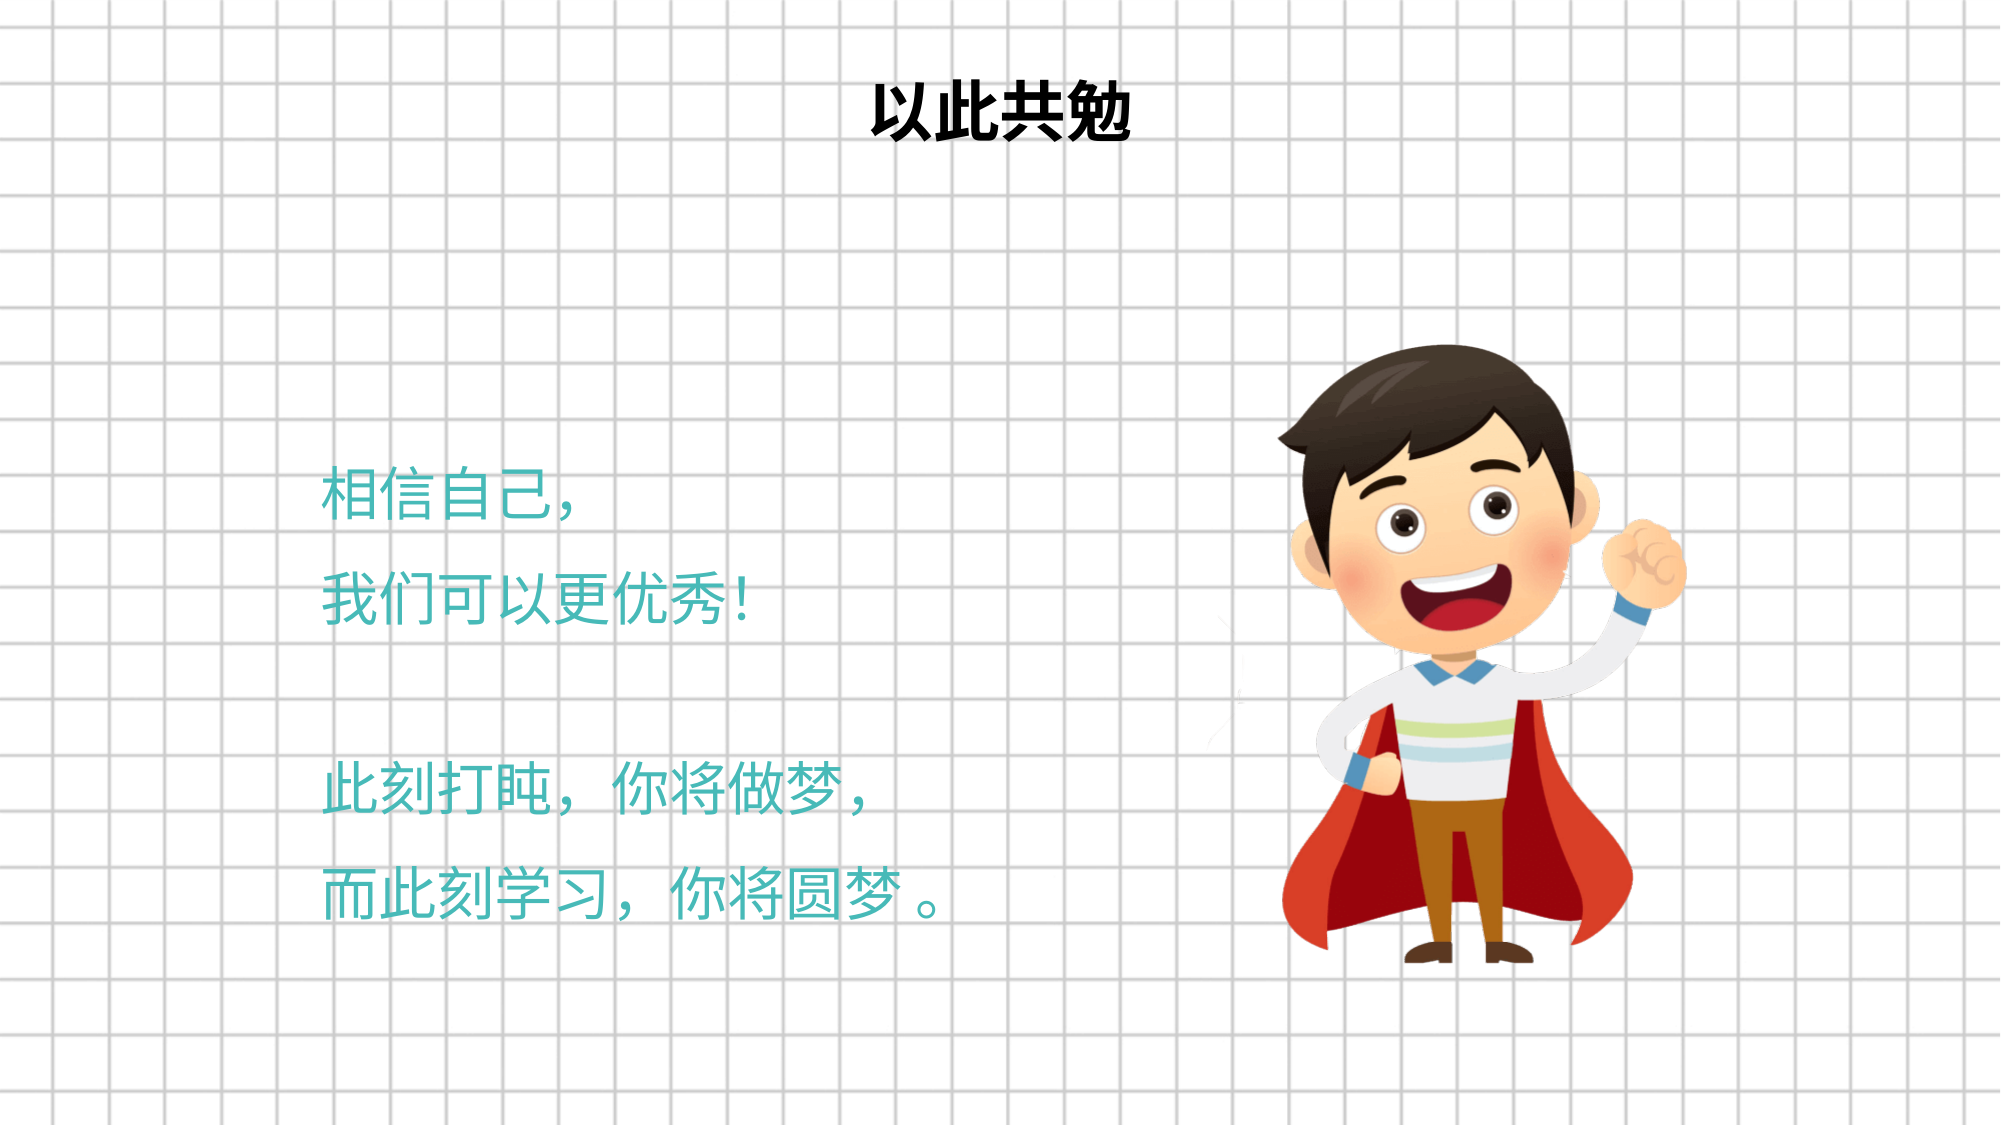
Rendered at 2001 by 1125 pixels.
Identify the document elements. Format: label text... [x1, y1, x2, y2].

picture [0, 0, 2001, 1125]
text_box 此刻打盹，你将做梦， 而此刻学习，你将圆梦 。 [305, 709, 1000, 935]
text_box 相信自己， 我们可以更优秀！ [305, 414, 1000, 640]
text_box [595, 62, 1405, 209]
